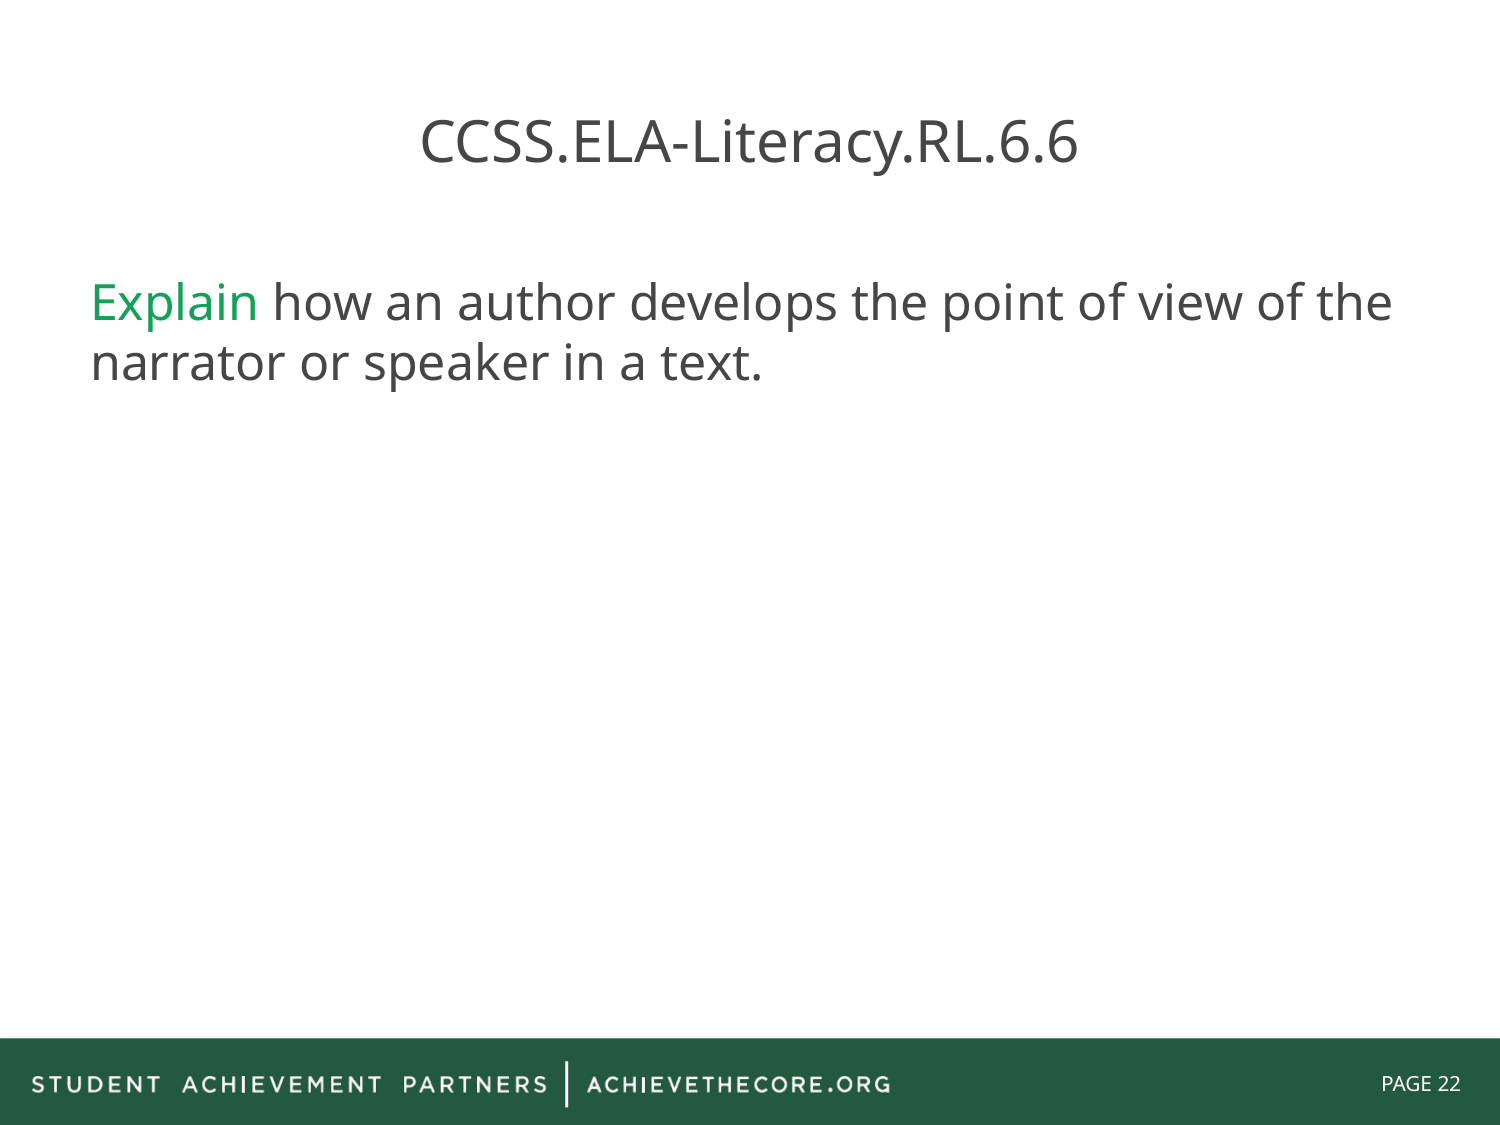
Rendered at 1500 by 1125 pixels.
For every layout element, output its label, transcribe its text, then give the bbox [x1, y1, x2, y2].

title CCSS.ELA-Literacy.RL.6.6 [75, 45, 1425, 233]
list Explain how an author develops the point of view of the narrator or speaker in a text. [75, 262, 1425, 1005]
